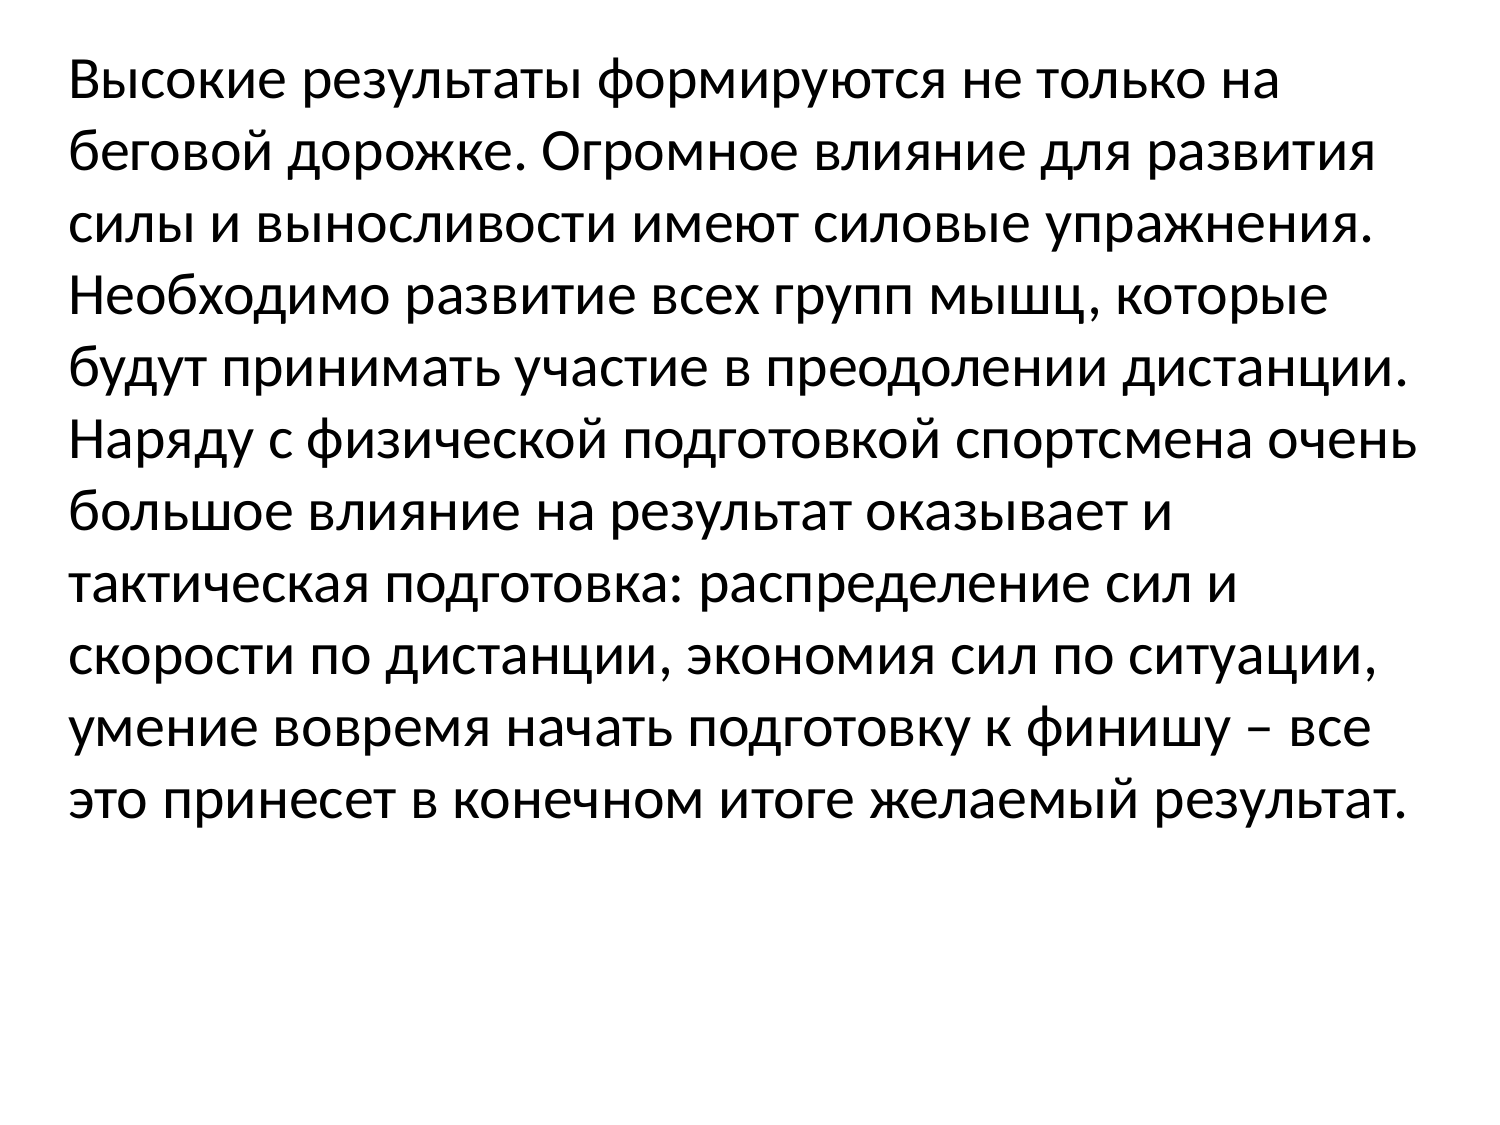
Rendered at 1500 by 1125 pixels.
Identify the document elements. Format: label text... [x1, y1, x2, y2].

list Высокие результаты формируются не только на беговой дорожке. Огромное влияние для развития силы и выносливости имеют силовые упражнения. Необходимо развитие всех групп мышц, которые будут принимать участие в преодолении дистанции. Наряду с физической подготовкой спортсмена очень большое влияние на результат оказывает и тактическая подготовка: распределение сил и скорости по дистанции, экономия сил по ситуации, умение вовремя начать подготовку к финишу – все это принесет в конечном итоге желаемый результат. [53, 30, 1436, 858]
